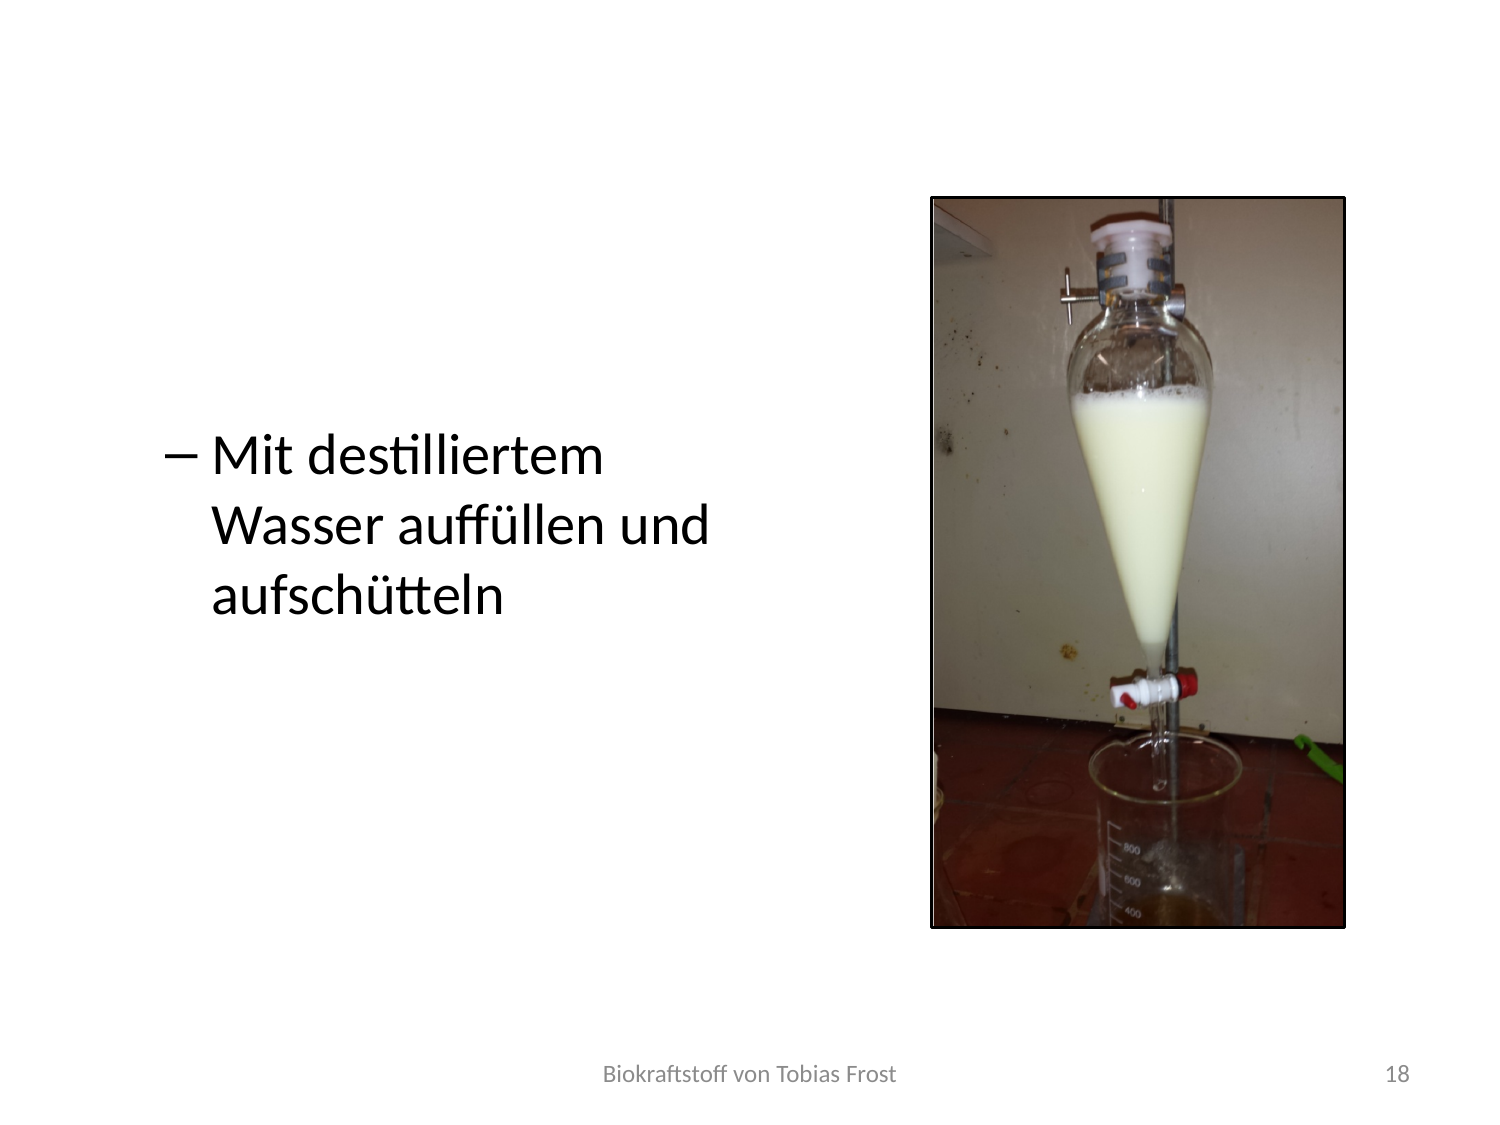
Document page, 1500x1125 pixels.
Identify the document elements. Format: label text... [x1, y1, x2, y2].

slide_number 18 [1074, 1042, 1425, 1103]
picture [773, 200, 1500, 926]
footer Biokraftstoff von Tobias Frost [512, 1042, 988, 1103]
list Mit destilliertem Wasser auffüllen und aufschütteln [75, 408, 786, 1005]
